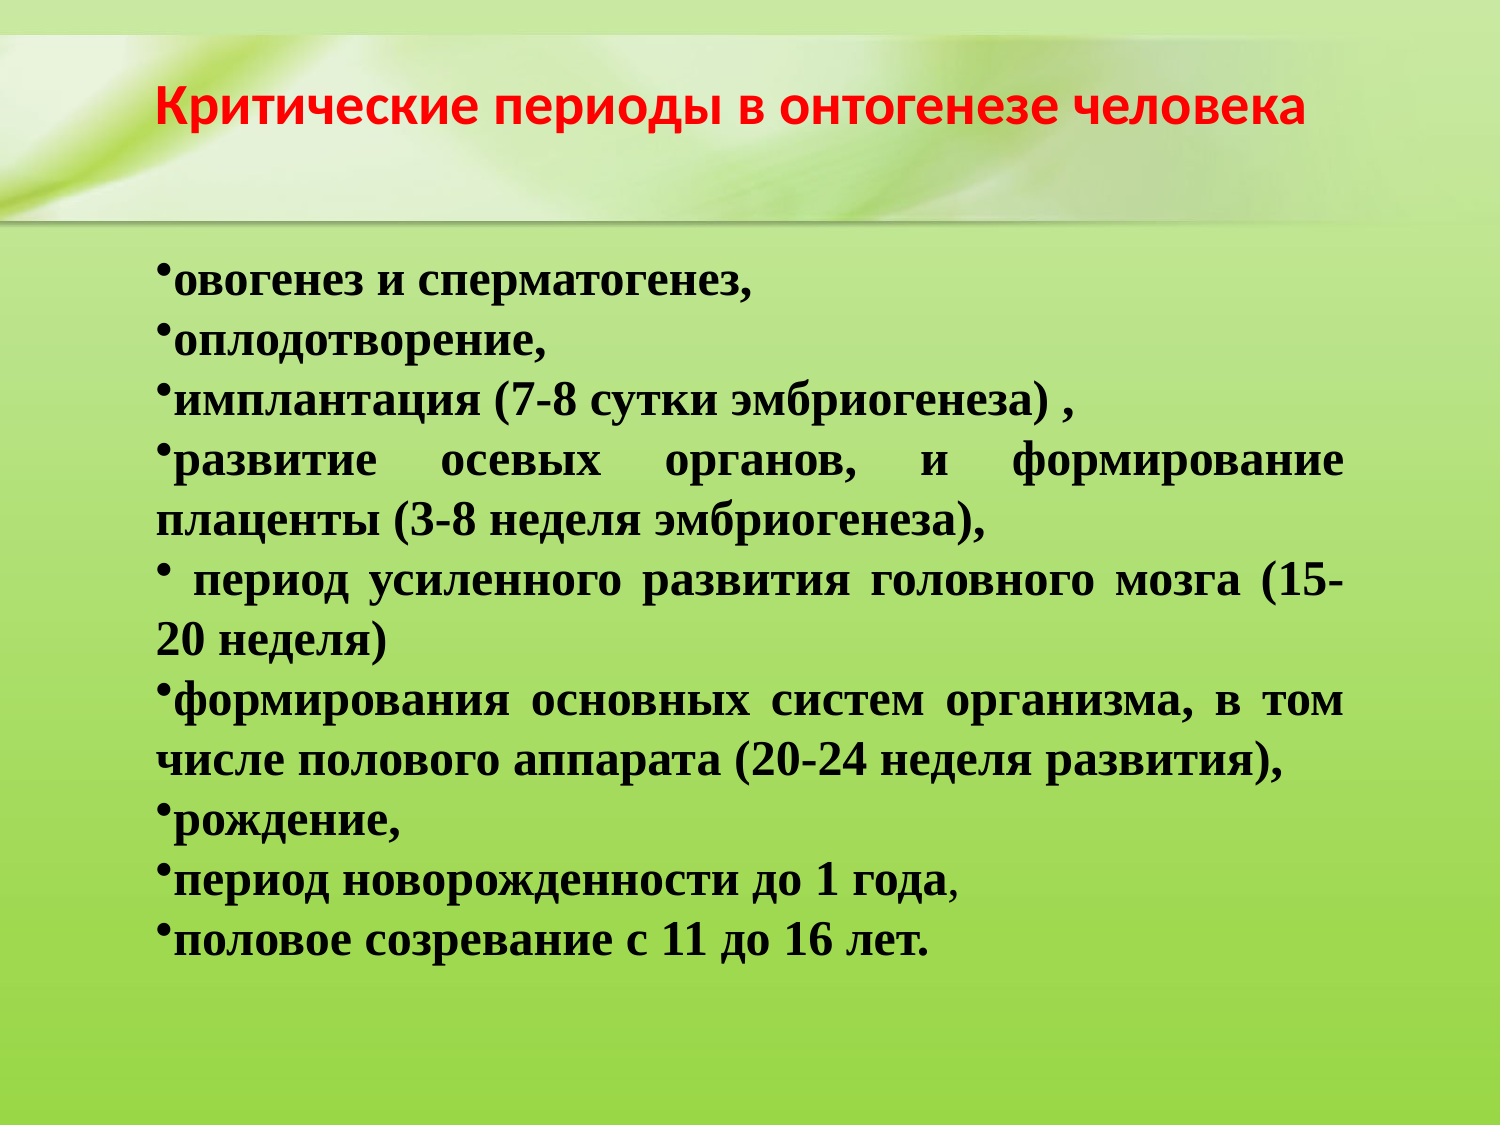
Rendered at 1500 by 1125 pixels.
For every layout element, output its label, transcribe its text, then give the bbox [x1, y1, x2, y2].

text_box овогенез и сперматогенез, оплодотворение, имплантация (7-8 сутки эмбриогенеза) , развитие осевых органов, и формирование плаценты (3-8 неделя эмбриогенеза), период усиленного развития головного мозга (15-20 неделя) формирования основных систем организма, в том числе полового аппарата (20-24 неделя развития), рождение, период новорожденности до 1 года, половое созревание с 11 до 16 лет. [140, 237, 1360, 973]
picture [0, 0, 1500, 1125]
text_box Критические периоды в онтогенезе человека [140, 58, 1336, 144]
